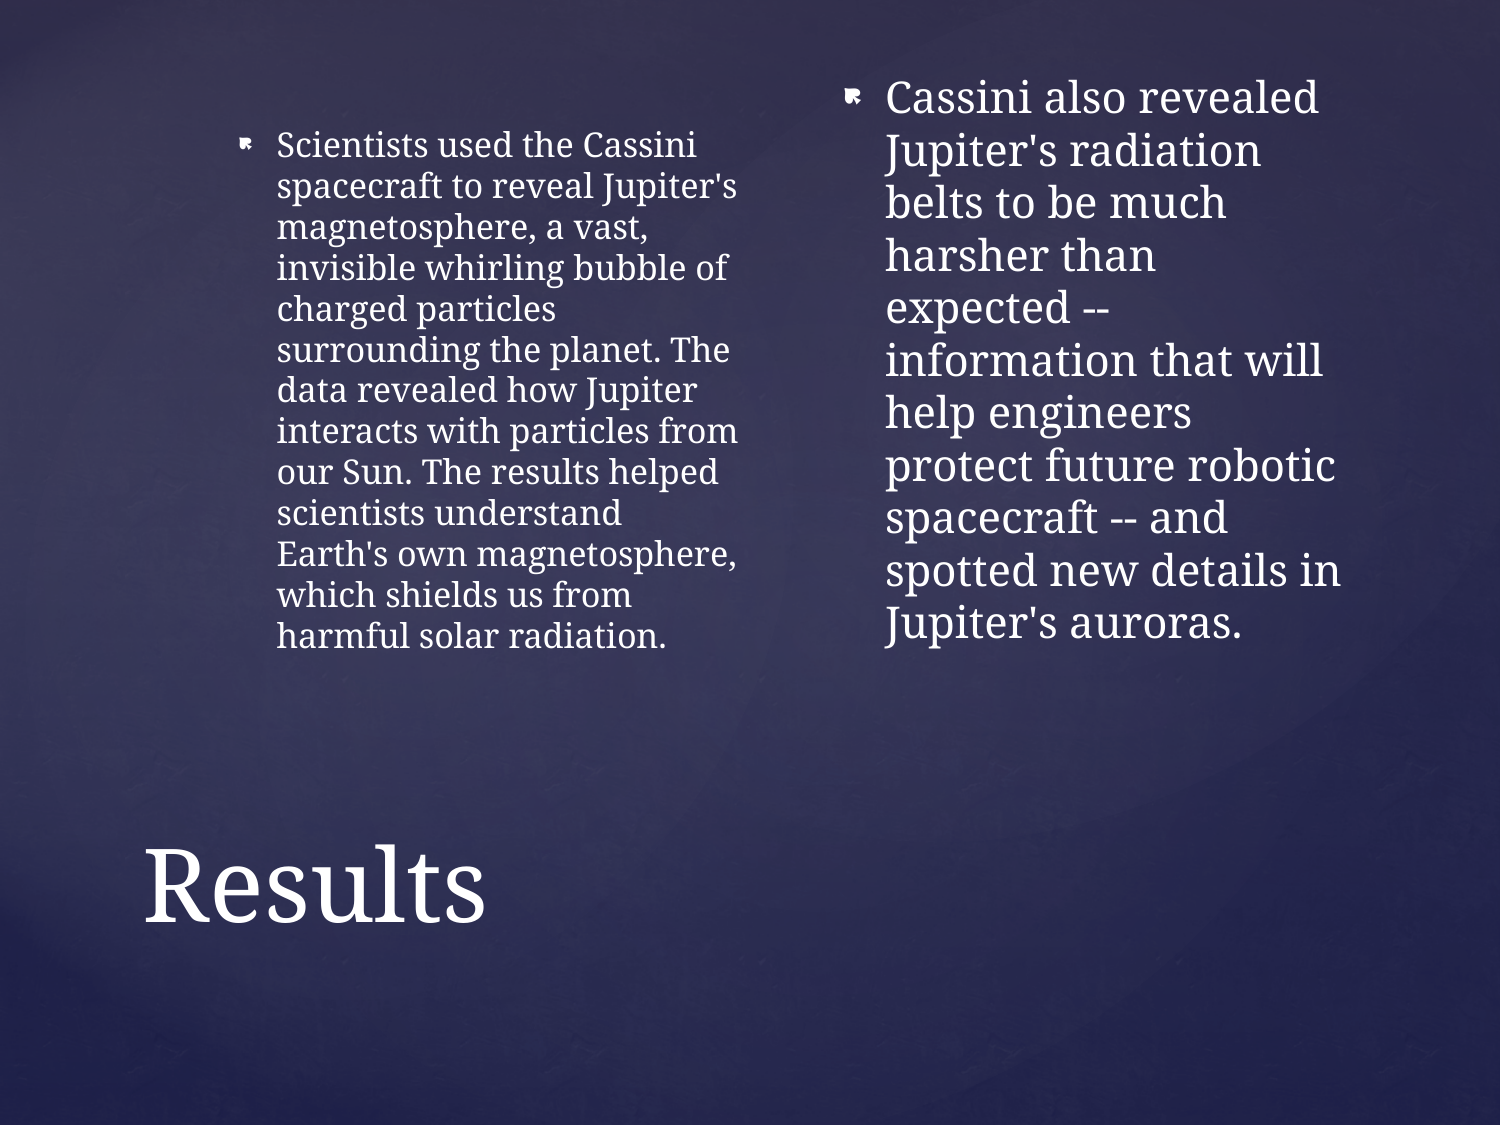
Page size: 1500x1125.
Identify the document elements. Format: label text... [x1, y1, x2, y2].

title Results [127, 800, 1365, 950]
list Cassini also revealed Jupiter's radiation belts to be much harsher than expected -- information that will help engineers protect future robotic spacecraft -- and spotted new details in Jupiter's auroras. [825, 108, 1362, 671]
list Scientists used the Cassini spacecraft to reveal Jupiter's magnetosphere, a vast, invisible whirling bubble of charged particles surrounding the planet. The data revealed how Jupiter interacts with particles from our Sun. The results helped scientists understand Earth's own magnetosphere, which shields us from harmful solar radiation. [220, 108, 758, 671]
